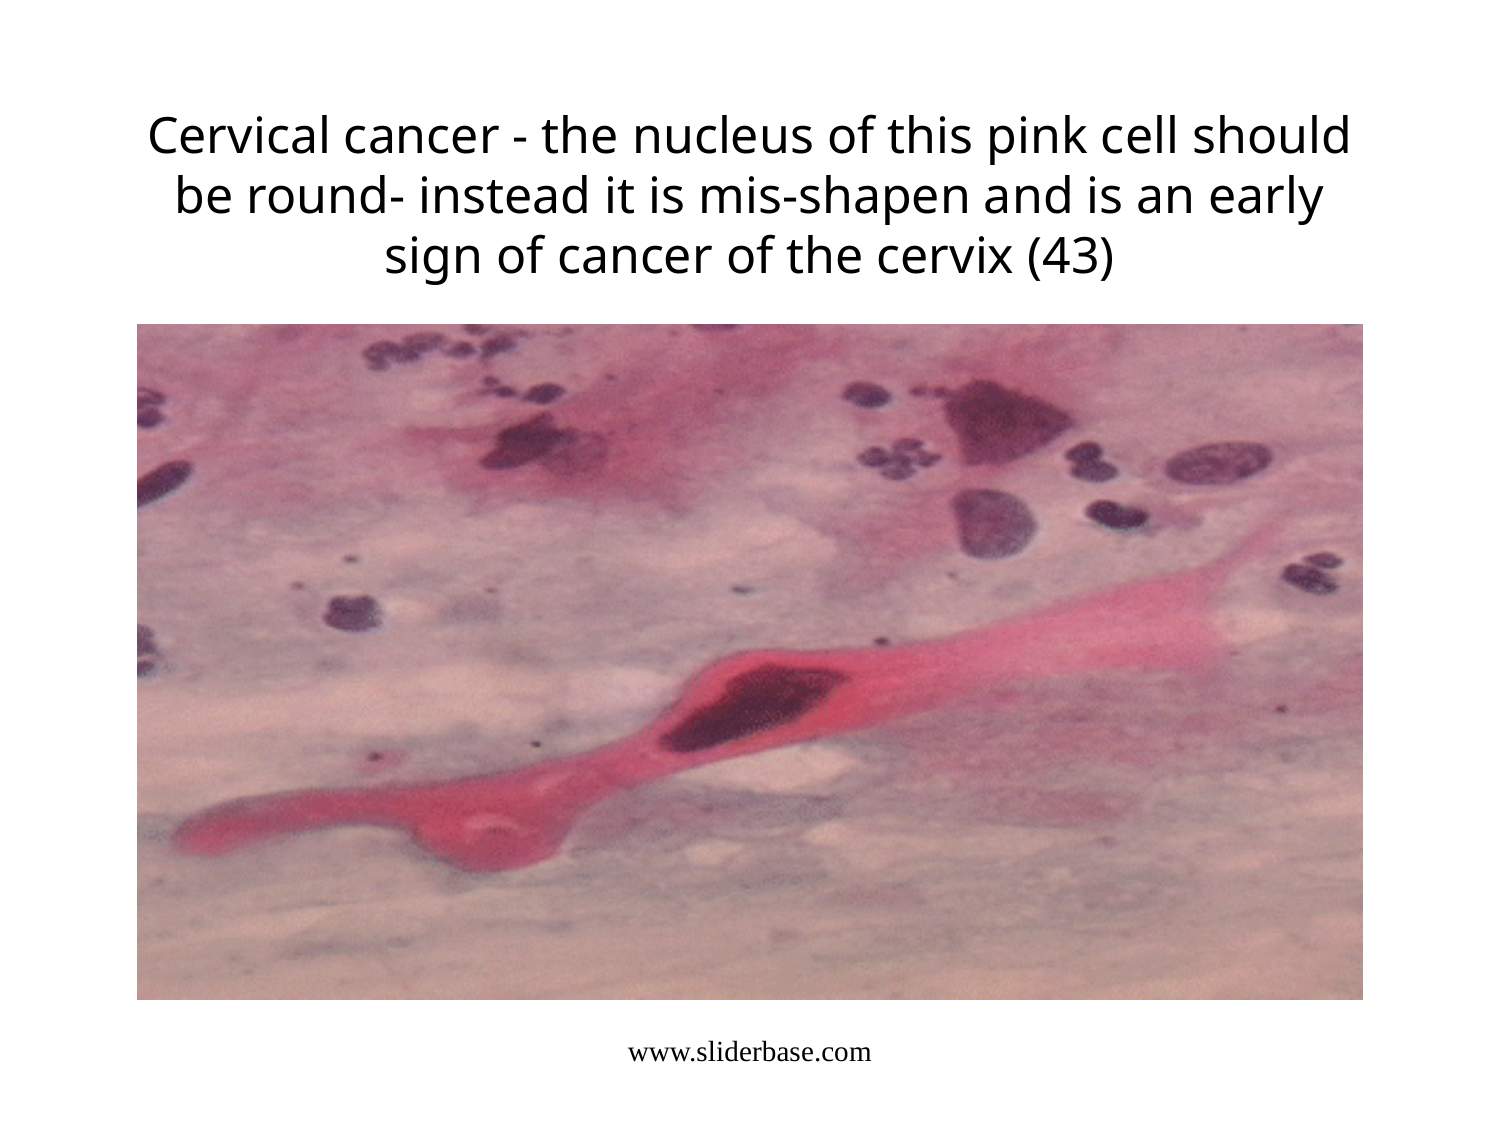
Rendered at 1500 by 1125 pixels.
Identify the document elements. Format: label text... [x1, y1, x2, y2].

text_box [136, 324, 1363, 1001]
footer www.sliderbase.com [512, 1025, 988, 1100]
title Cervical cancer - the nucleus of this pink cell should be round- instead it is mis-shapen and is an early sign of cancer of the cervix (43) [112, 99, 1388, 288]
